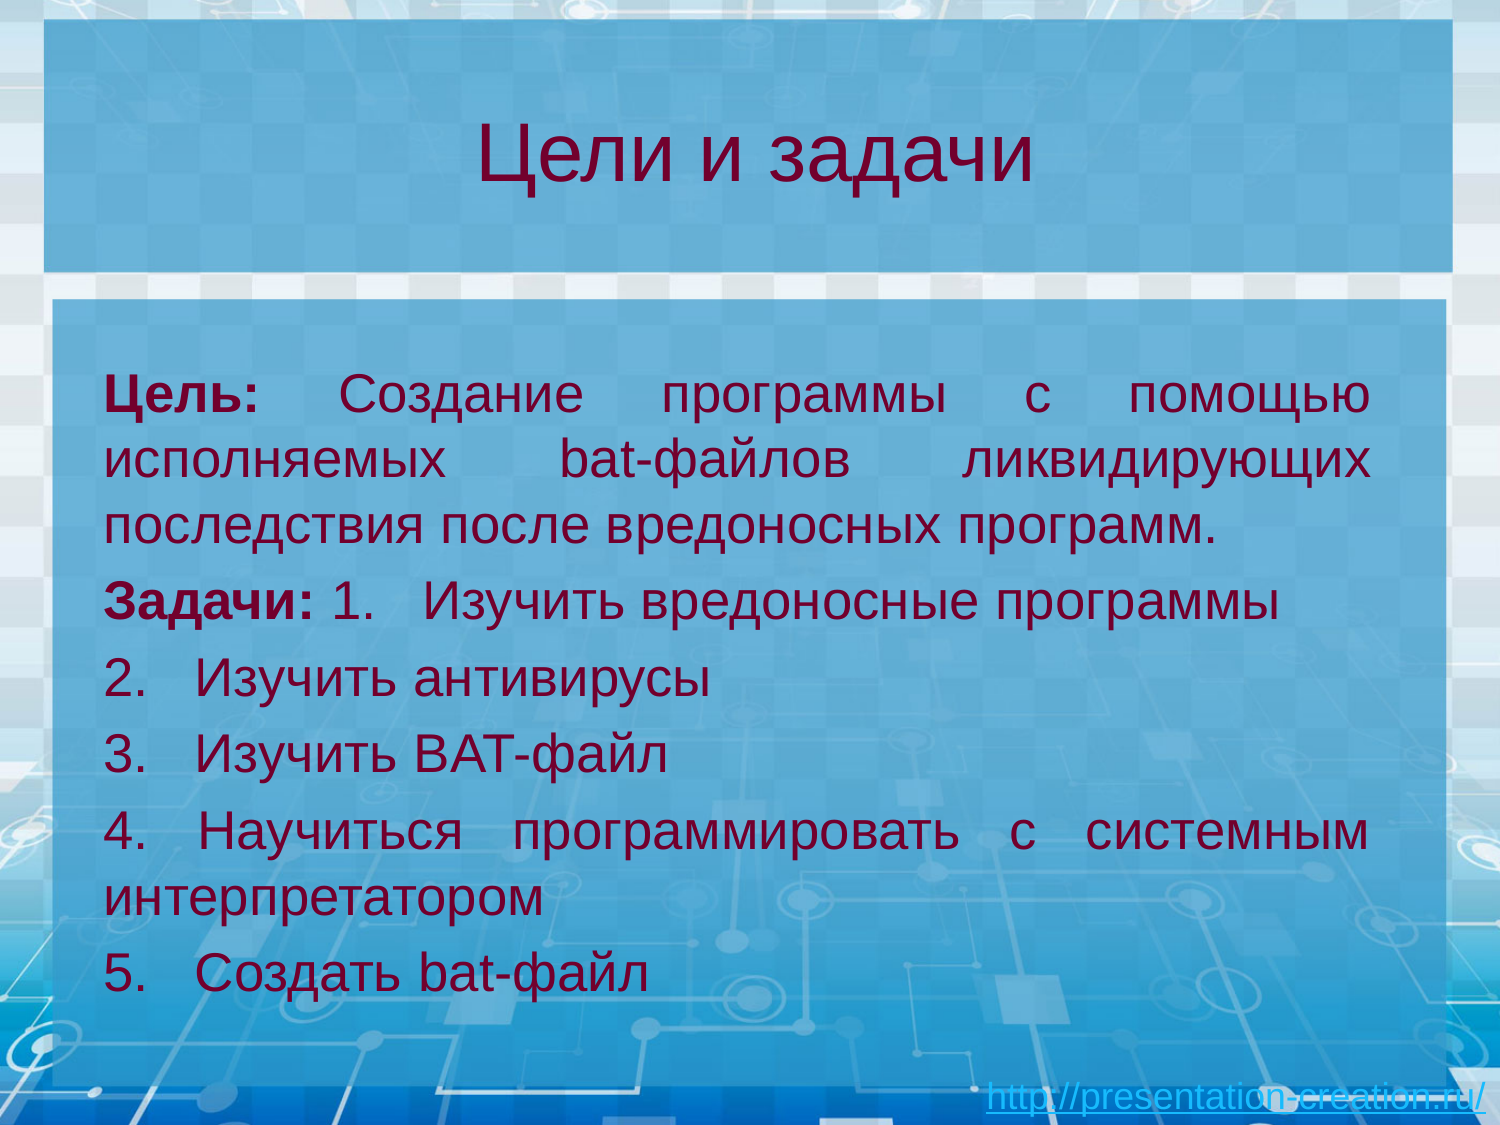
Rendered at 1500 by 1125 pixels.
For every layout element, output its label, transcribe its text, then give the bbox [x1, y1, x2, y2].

list Цель: Создание программы с помощью исполняемых bat-файлов ликвидирующих последствия после вредоносных программ. Задачи: 1. Изучить вредоносные программы 2. Изучить антивирусы 3. Изучить BAT-файл 4. Научиться программировать с системным интерпретатором 5. Создать bat-файл [88, 349, 1388, 1014]
title Цели и задачи [312, 54, 1199, 243]
picture [0, 0, 1500, 1125]
